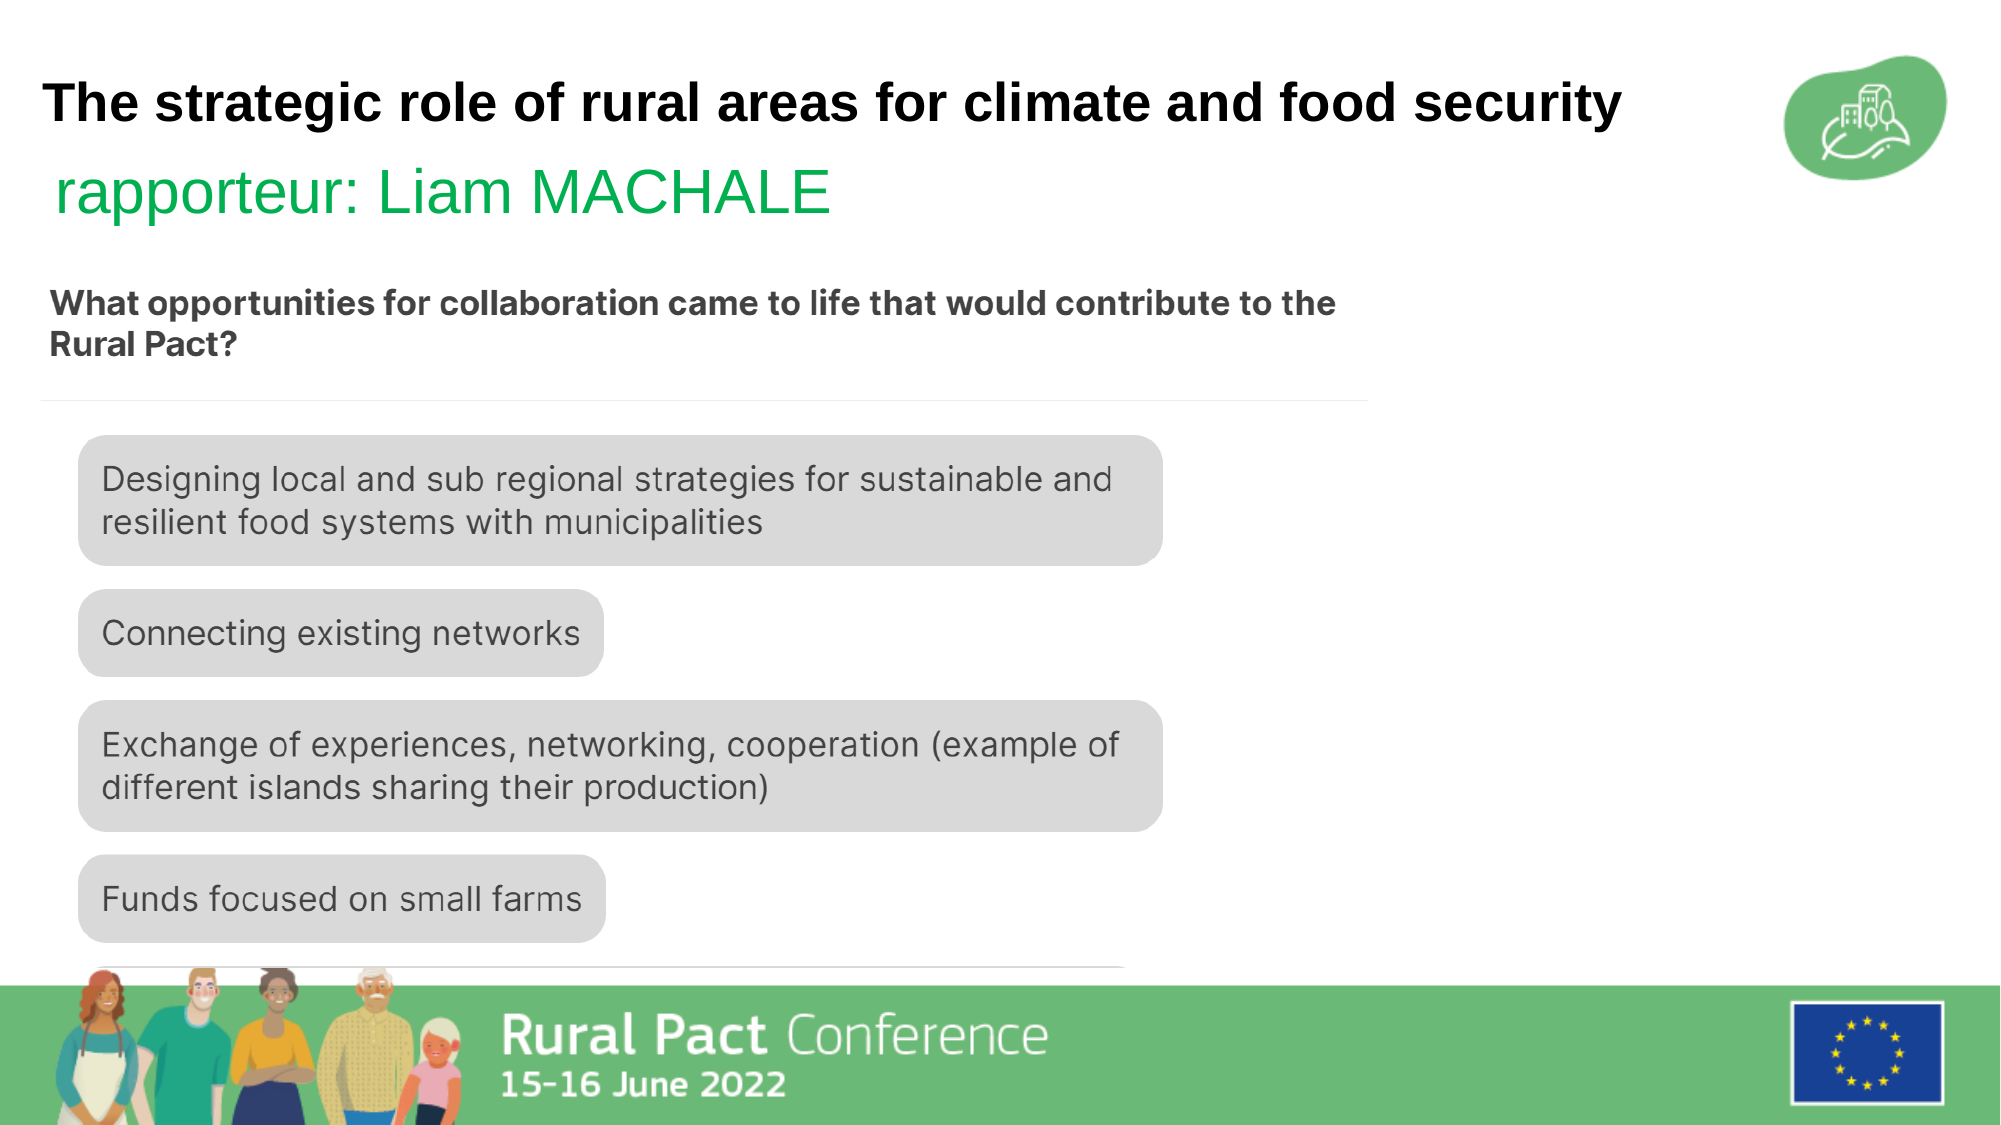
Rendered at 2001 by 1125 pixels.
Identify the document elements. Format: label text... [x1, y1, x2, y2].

title The strategic role of rural areas for climate and food security [27, 0, 1762, 141]
picture [0, 0, 2001, 1125]
text_box rapporteur: Liam MACHALE [40, 152, 1091, 240]
